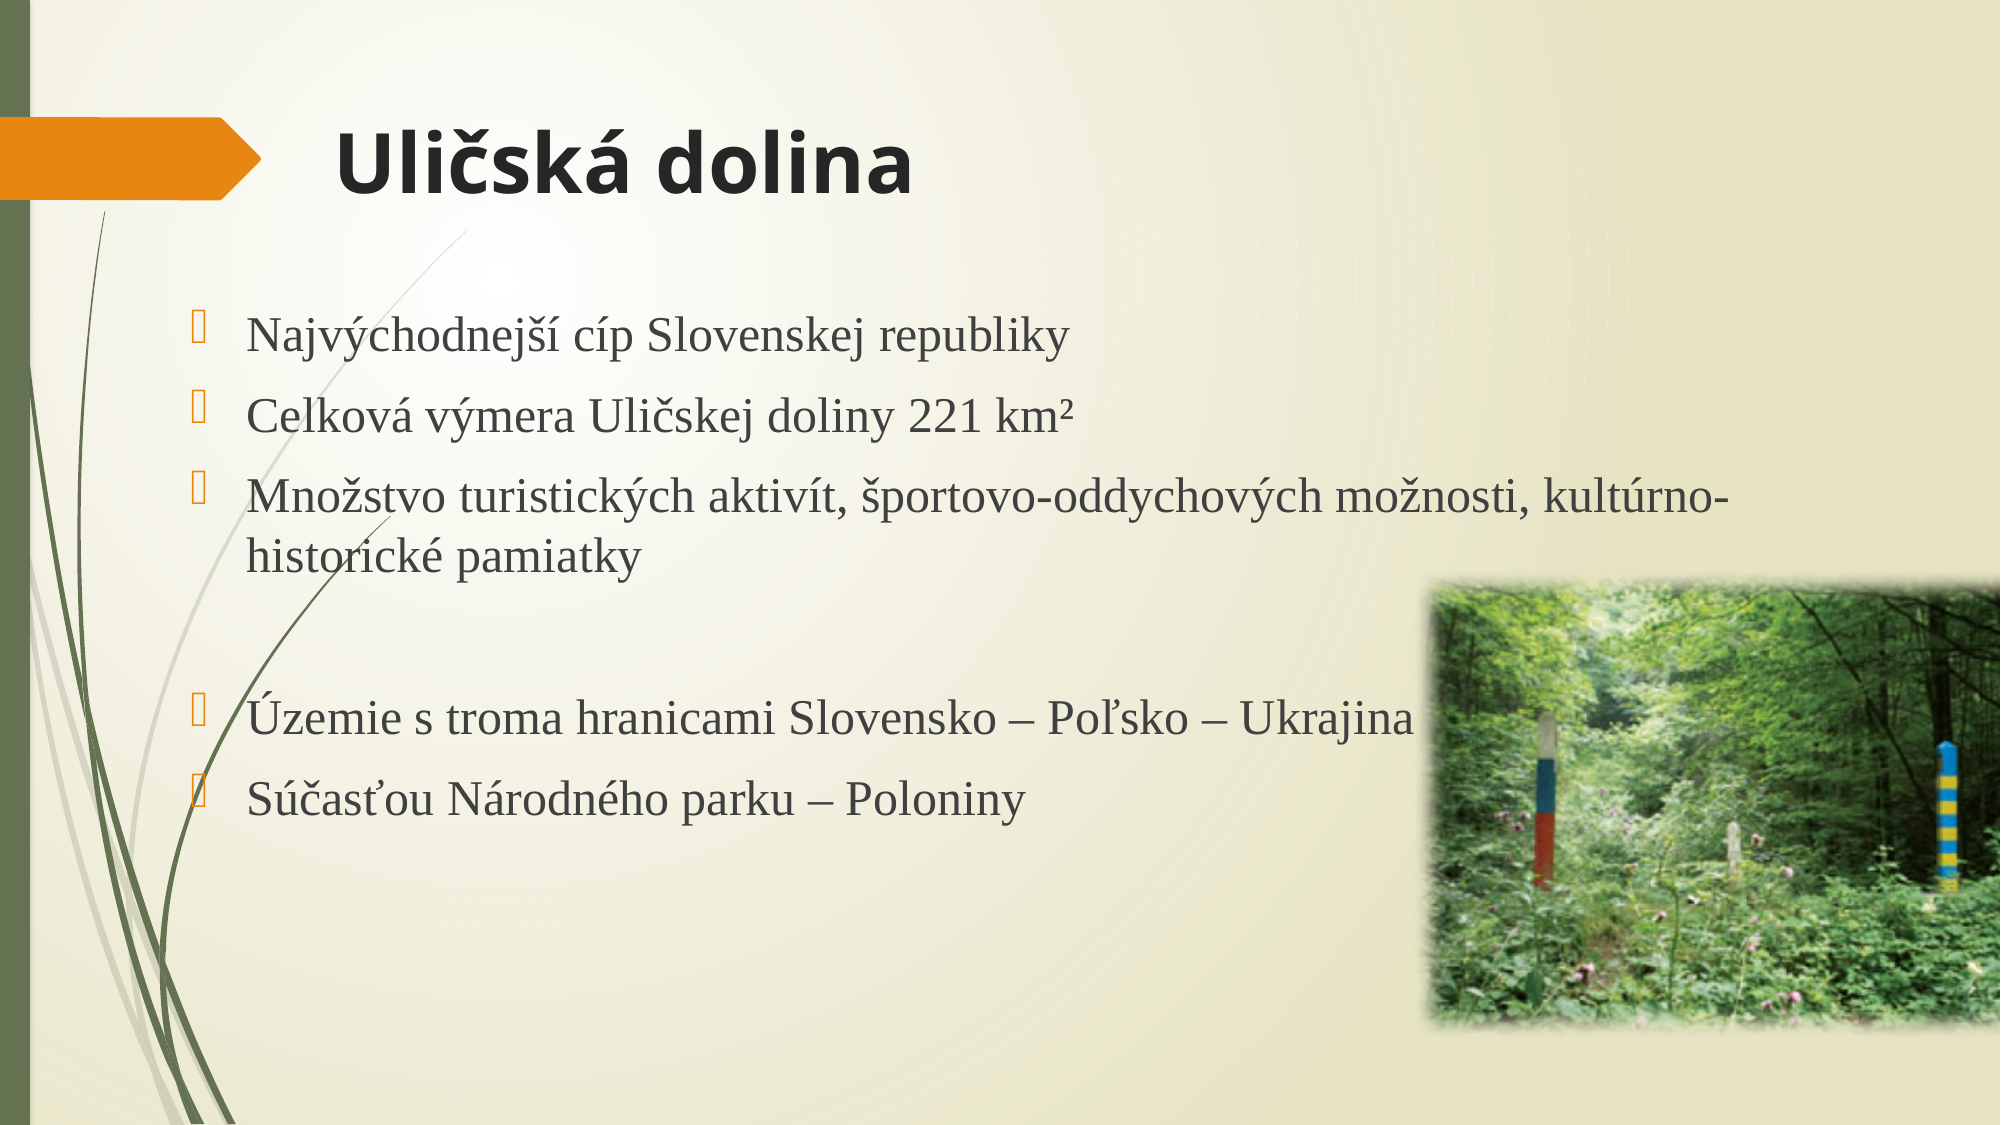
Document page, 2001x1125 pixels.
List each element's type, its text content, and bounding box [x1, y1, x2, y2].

list Najvýchodnejší cíp Slovenskej republiky Celková výmera Uličskej doliny 221 km² Množstvo turistických aktivít, športovo-oddychových možnosti, kultúrno- historické pamiatky Územie s troma hranicami Slovensko – Poľsko – Ukrajina Súčasťou Národného parku – Poloniny [175, 293, 1888, 970]
picture [1412, 569, 2000, 1039]
title Uličská dolina [319, 102, 1888, 293]
